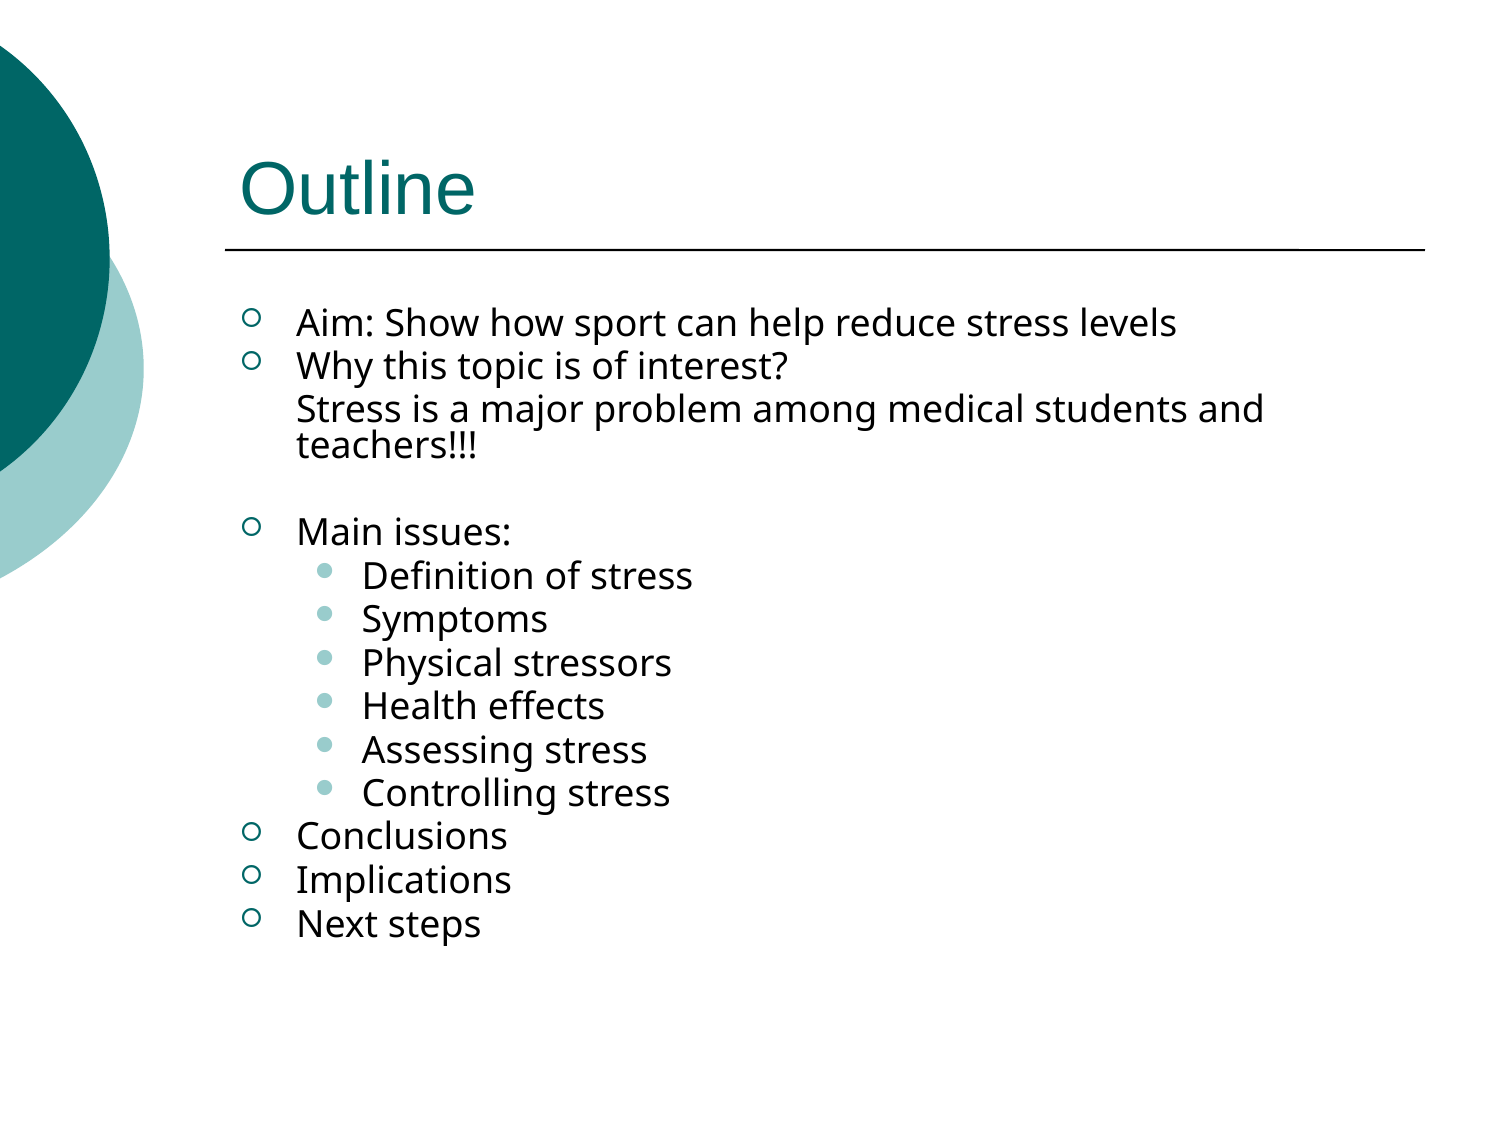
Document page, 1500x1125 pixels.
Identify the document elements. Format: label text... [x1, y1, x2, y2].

list Aim: Show how sport can help reduce stress levels Why this topic is of interest? Stress is a major problem among medical students and teachers!!! Main issues: Definition of stress Symptoms Physical stressors Health effects Assessing stress Controlling stress Conclusions Implications Next steps [224, 299, 1425, 975]
title Outline [224, 49, 1425, 238]
